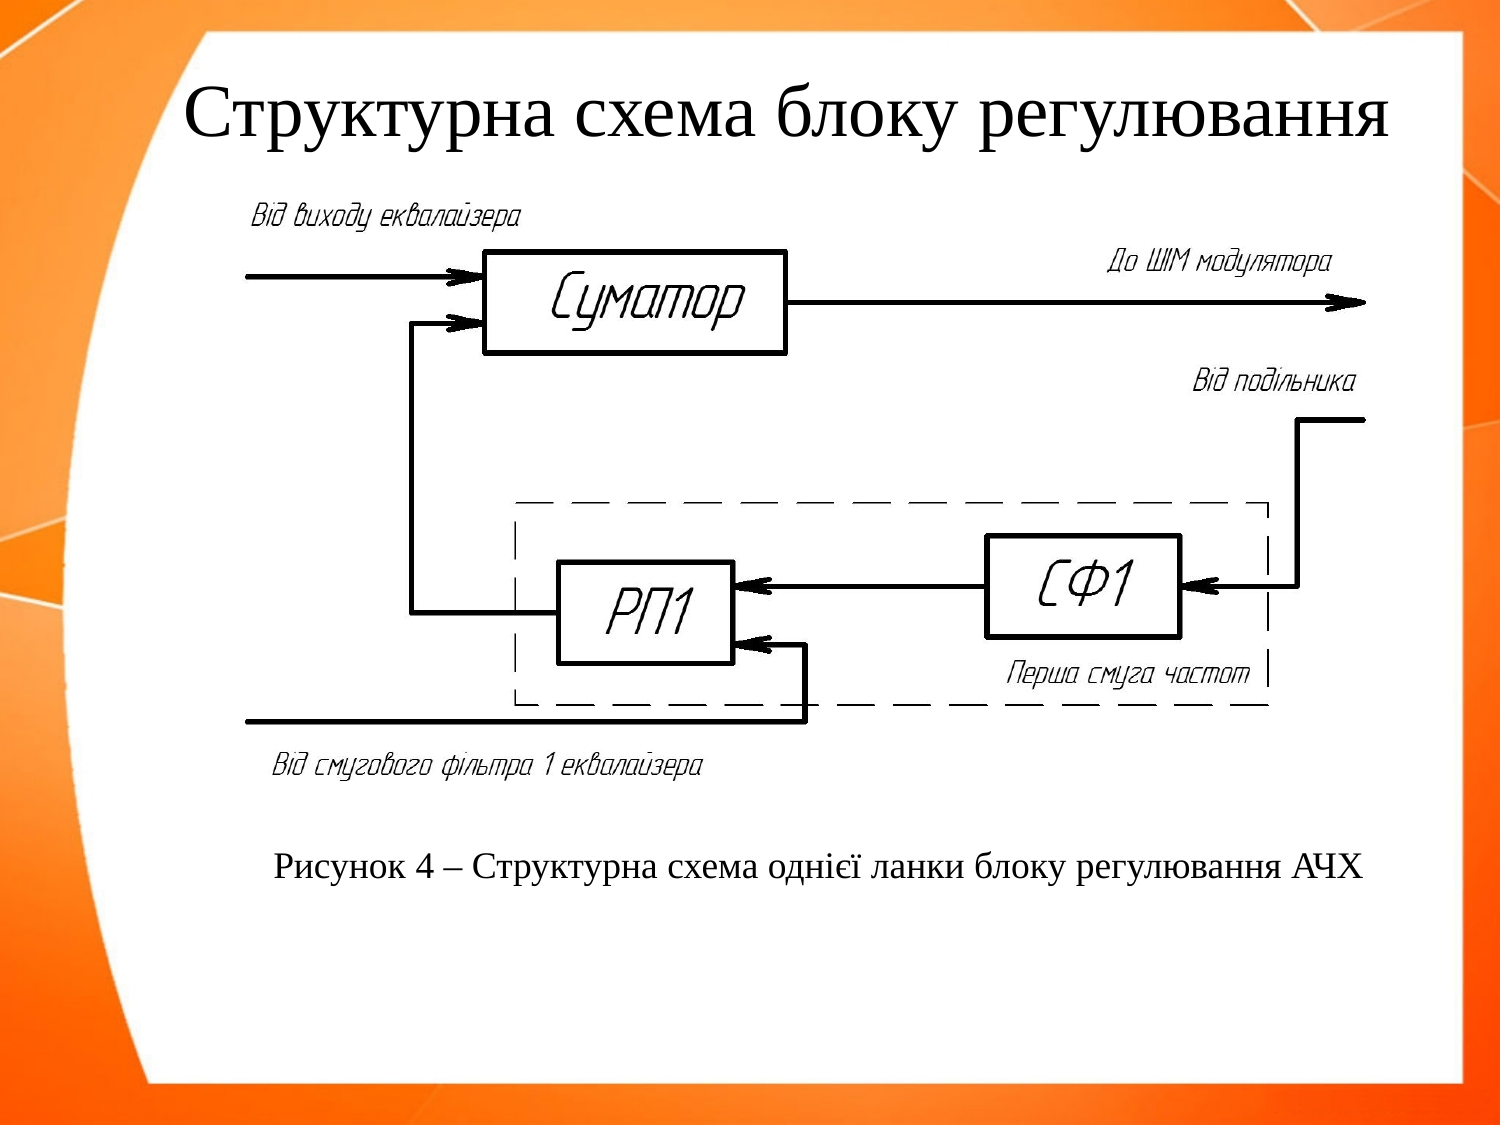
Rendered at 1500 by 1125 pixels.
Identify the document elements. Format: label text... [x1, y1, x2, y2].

text_box Рисунок 4 – Структурна схема однієї ланки блоку регулювання АЧХ [258, 834, 1390, 894]
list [241, 196, 1368, 788]
picture [0, 0, 1500, 1125]
title Структурна схема блоку регулювання [112, 42, 1463, 171]
